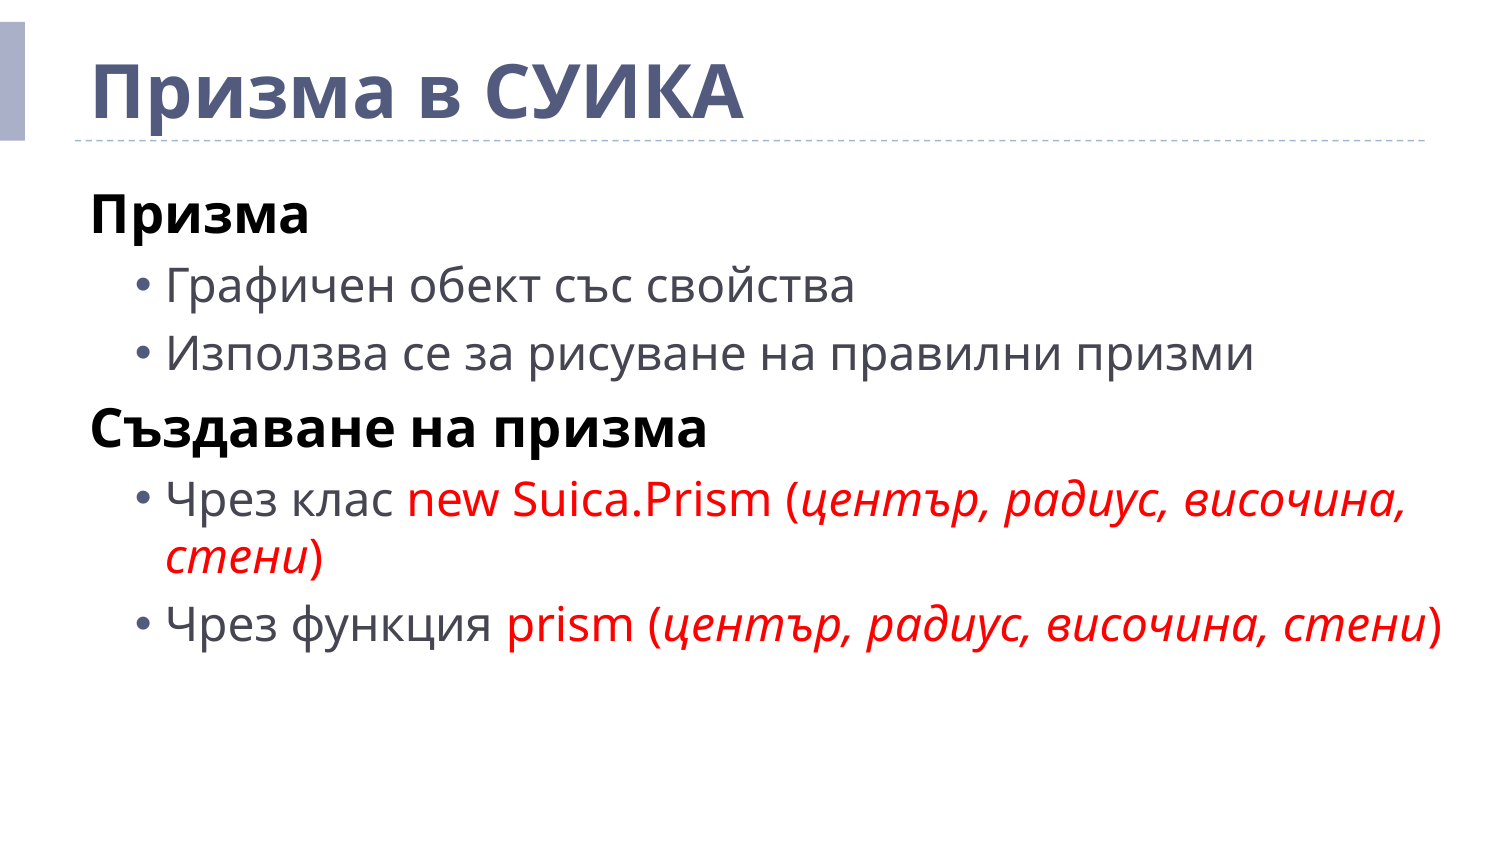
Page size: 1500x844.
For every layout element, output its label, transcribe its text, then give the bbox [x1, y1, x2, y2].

list Призма Графичен обект със свойства Използва се за рисуване на правилни призми Създаване на призма Чрез клас new Suica.Prism (център, радиус, височина, стени) Чрез функция prism (център, радиус, височина, стени) [75, 171, 1500, 835]
title Призма в СУИКА [75, 18, 1475, 141]
